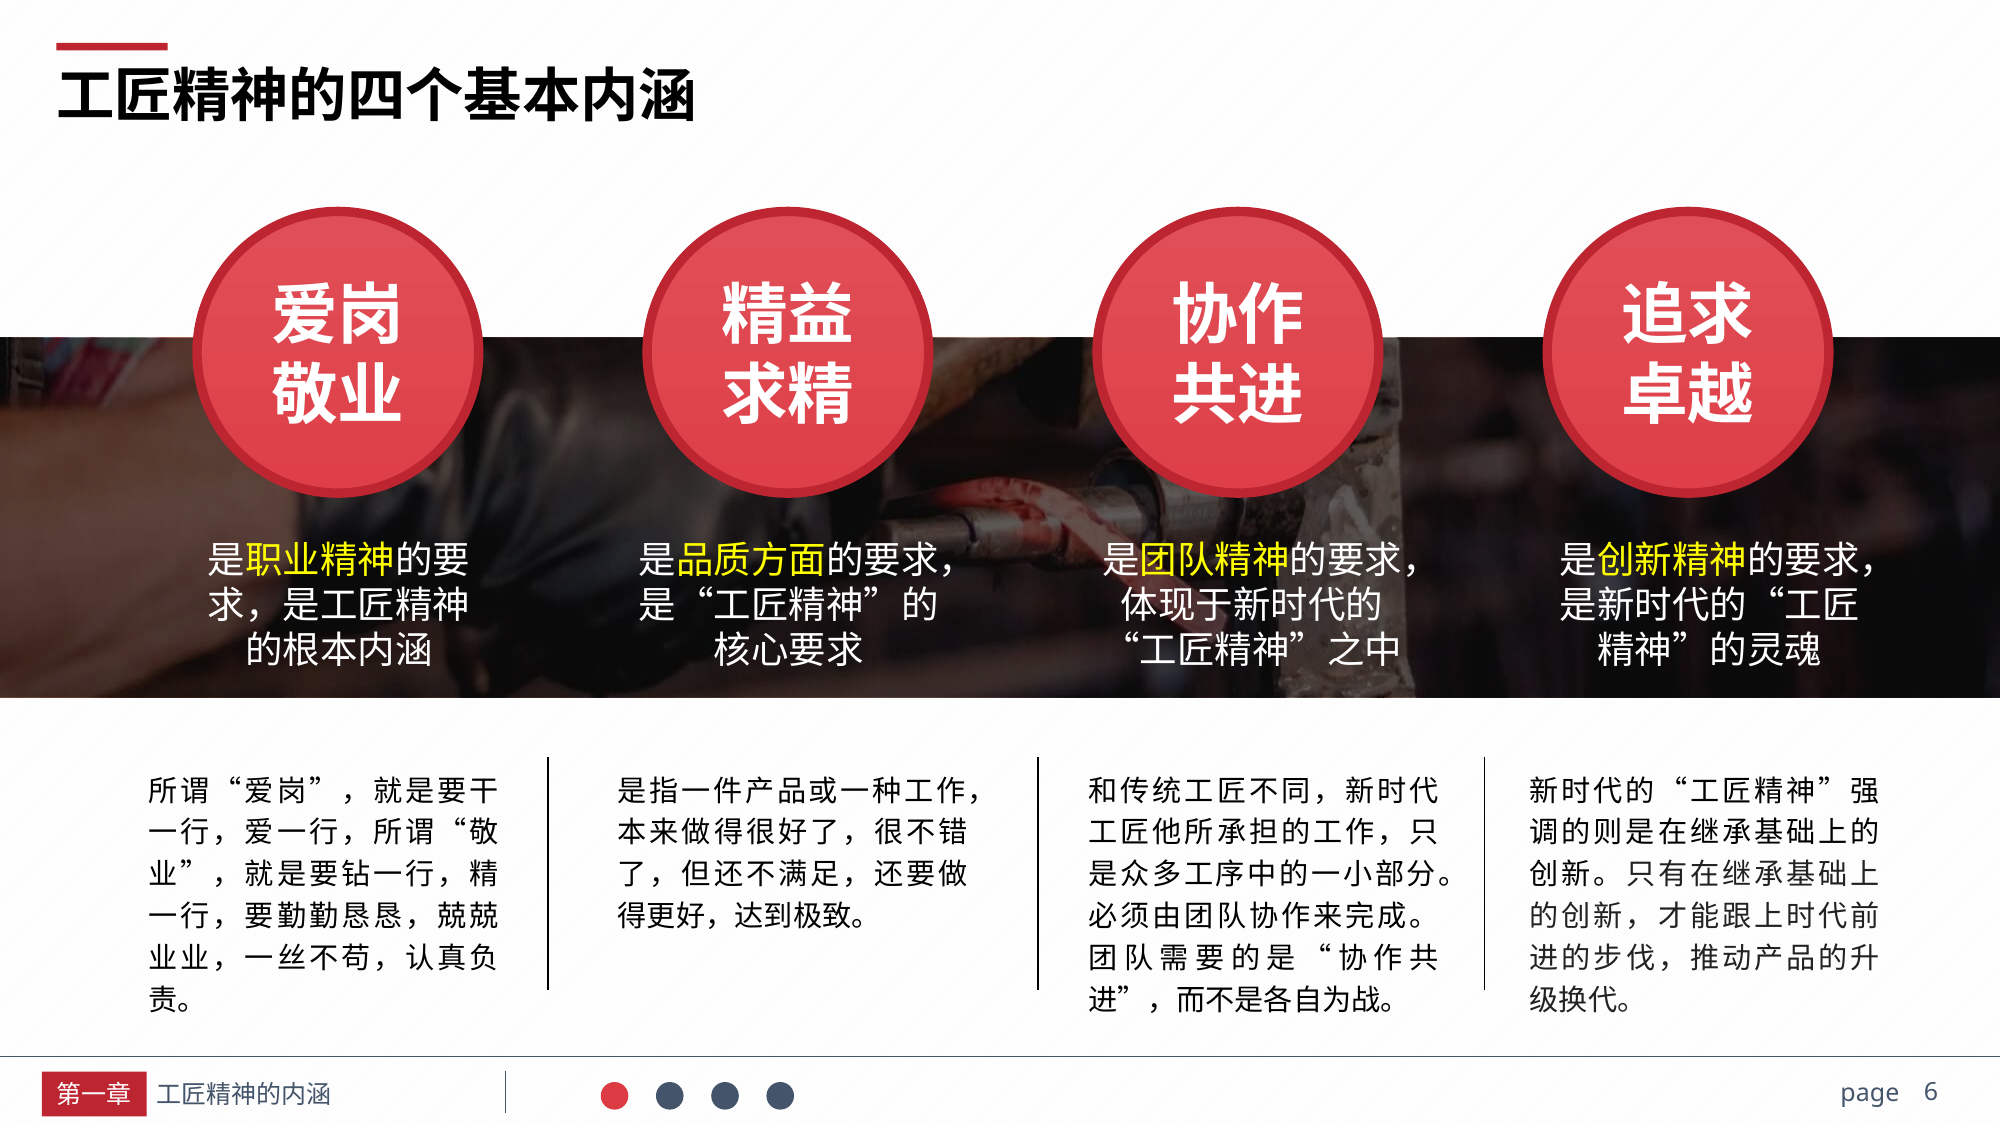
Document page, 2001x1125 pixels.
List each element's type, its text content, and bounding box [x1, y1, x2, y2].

text_box 爱岗敬业 [197, 211, 478, 337]
text_box 工匠精神的四个基本内涵 [41, 50, 954, 136]
text_box 新时代的“工匠精神”强调的则是在继承基础上的创新。只有在继承基础上的创新，才能跟上时代前进的步伐，推动产品的升级换代。 [1514, 757, 1895, 1024]
picture [0, 337, 2000, 698]
text_box 协作共进 [1097, 211, 1378, 337]
text_box [56, 42, 168, 50]
text_box 所谓“爱岗”，就是要干一行，爱一行，所谓“敬业”，就是要钻一行，精一行，要勤勤恳恳，兢兢业业，一丝不苟，认真负责。 [133, 757, 514, 1024]
text_box 和传统工匠不同，新时代工匠他所承担的工作，只是众多工序中的一小部分。必须由团队协作来完成。团队需要的是“协作共进”，而不是各自为战。 [1073, 757, 1454, 1024]
text_box 追求卓越 [1548, 211, 1829, 337]
text_box 是指一件产品或一种工作，本来做得很好了，很不错了，但还不满足，还要做得更好，达到极致。 [602, 757, 983, 940]
text_box 精益求精 [647, 211, 928, 337]
